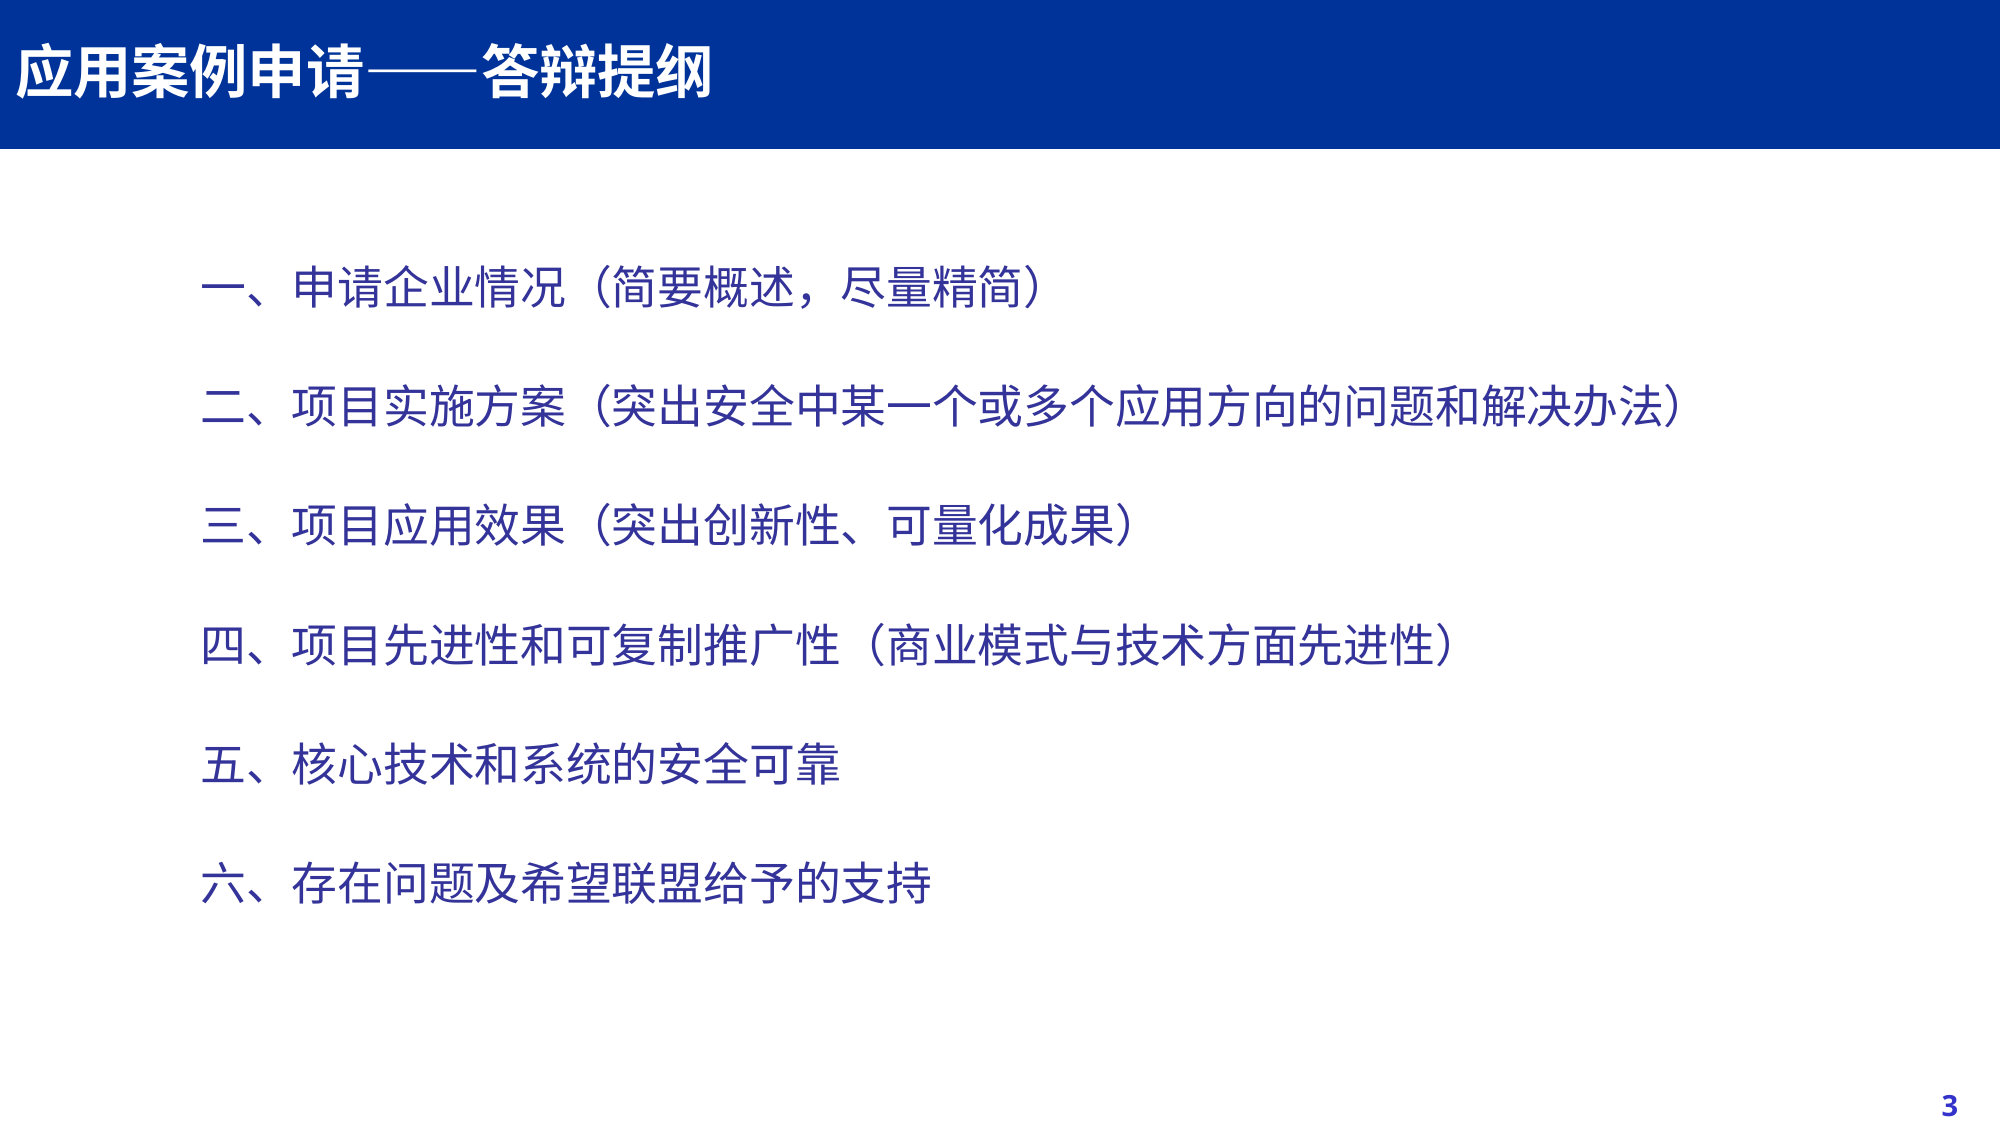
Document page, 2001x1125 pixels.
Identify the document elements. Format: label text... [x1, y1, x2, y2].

text_box 一、申请企业情况（简要概述，尽量精简） 二、项目实施方案（突出安全中某一个或多个应用方向的问题和解决办法） 三、项目应用效果（突出创新性、可量化成果） 四、项目先进性和可复制推广性（商业模式与技术方面先进性） 五、核心技术和系统的安全可靠 六、存在问题及希望联盟给予的支持 [110, 196, 1819, 917]
title 应用案例申请——答辩提纲 [0, 0, 2000, 145]
